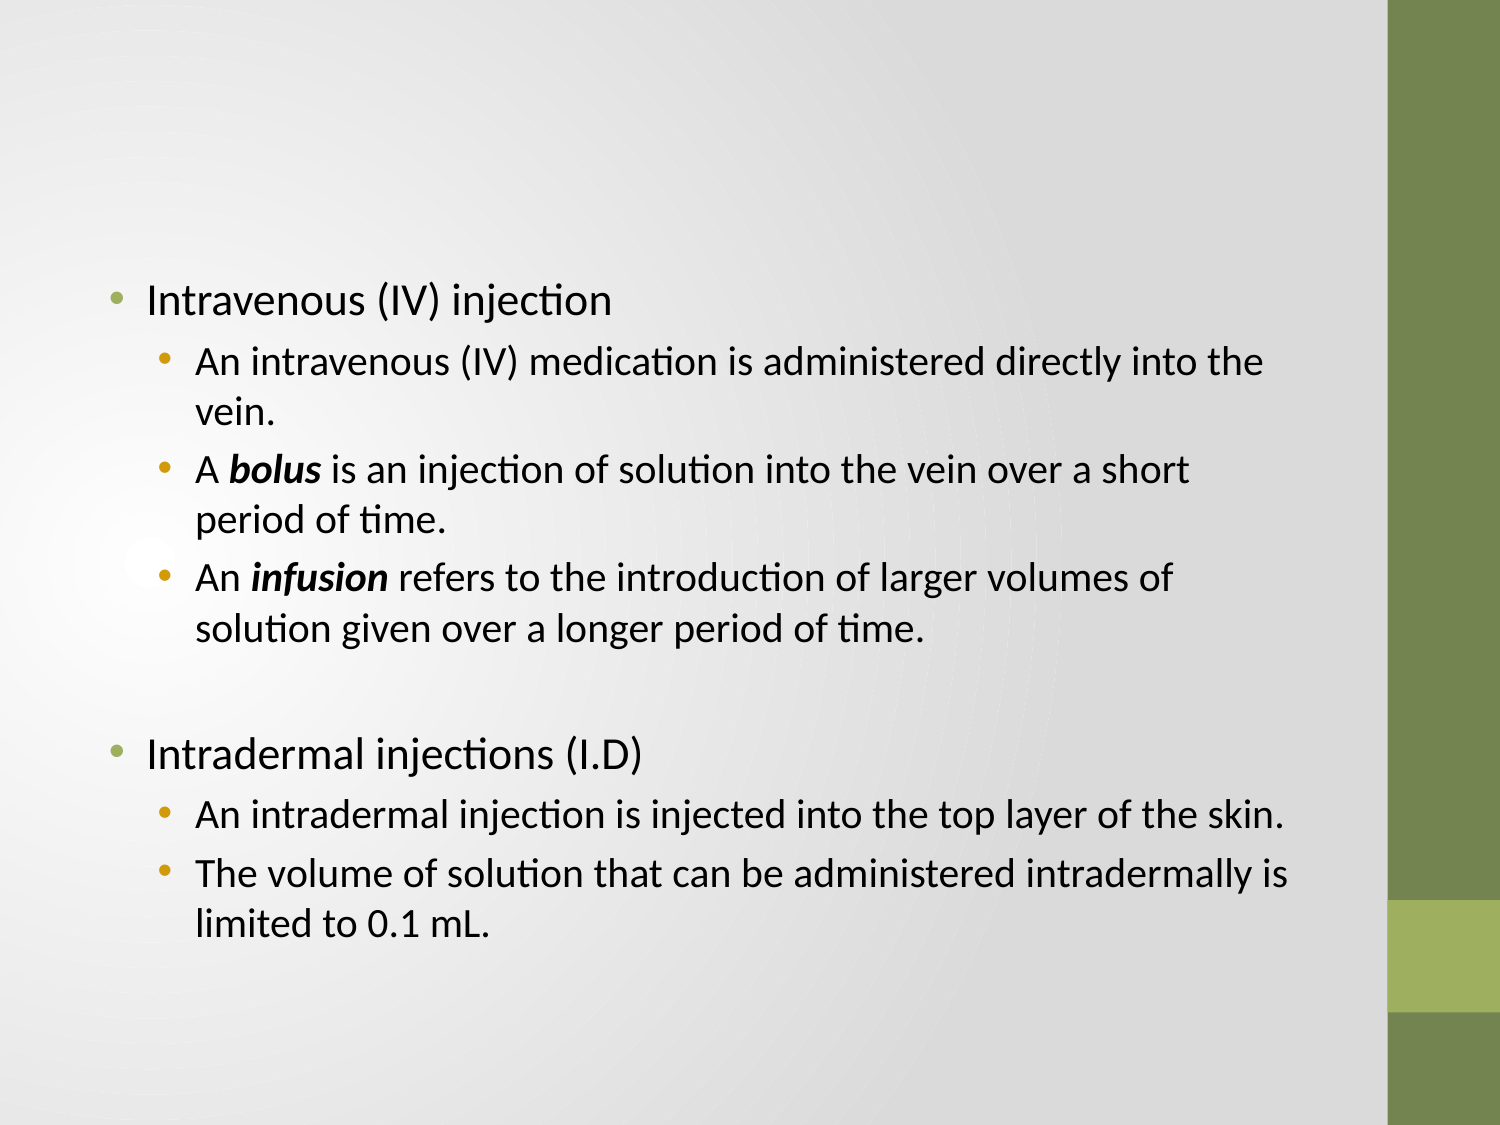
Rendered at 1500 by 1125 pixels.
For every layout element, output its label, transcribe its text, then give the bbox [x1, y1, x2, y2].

list Intravenous (IV) injection An intravenous (IV) medication is administered directly into the vein. A bolus is an injection of solution into the vein over a short period of time. An infusion refers to the introduction of larger volumes of solution given over a longer period of time. Intradermal injections (I.D) An intradermal injection is injected into the top layer of the skin. The volume of solution that can be administered intradermally is limited to 0.1 mL. [75, 262, 1325, 1050]
